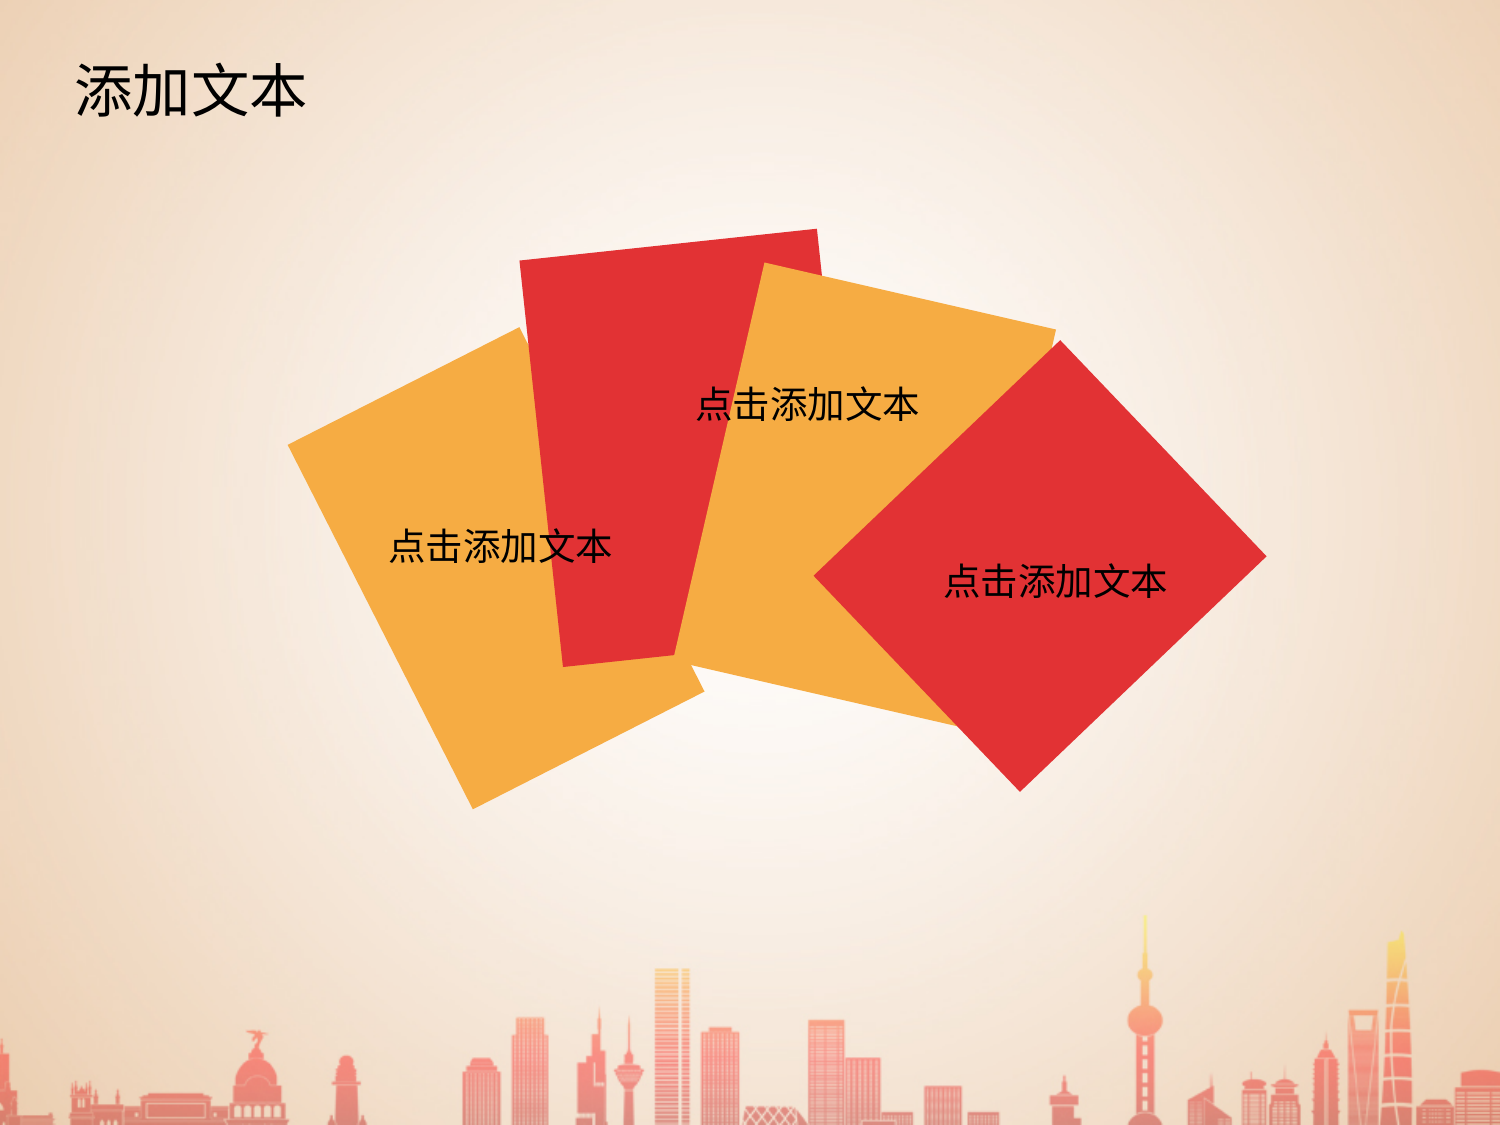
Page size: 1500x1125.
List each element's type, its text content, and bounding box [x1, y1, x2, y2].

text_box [365, 243, 1211, 773]
picture [0, 0, 1500, 1125]
text_box 添加文本 [60, 46, 323, 132]
